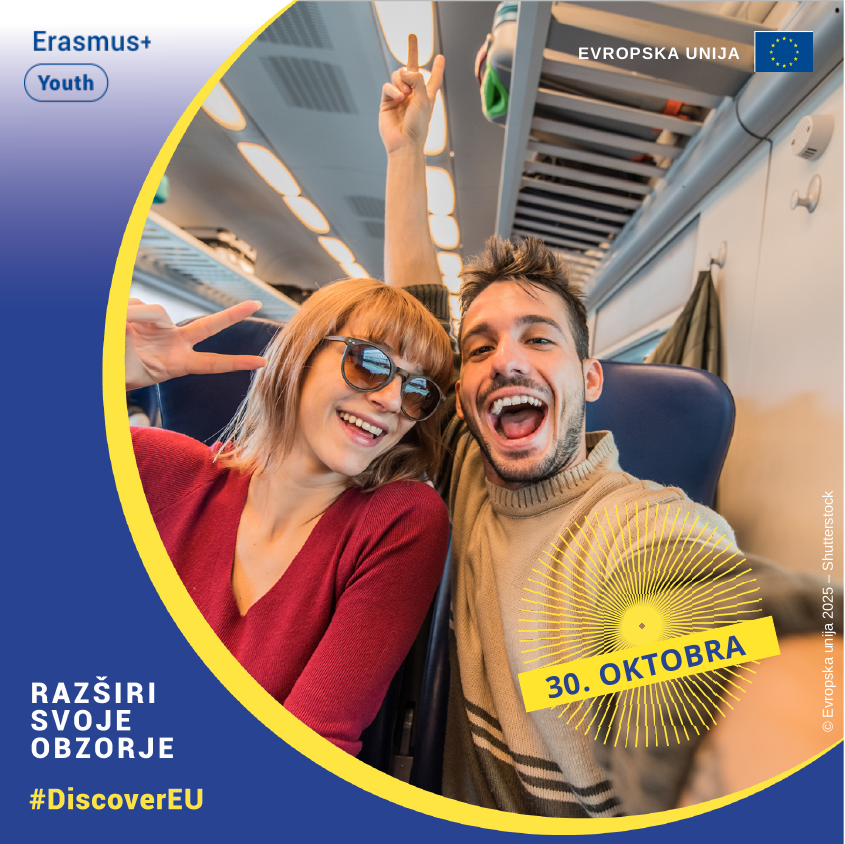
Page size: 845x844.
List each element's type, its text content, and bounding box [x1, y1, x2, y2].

picture [0, 0, 844, 844]
list 30. oktobra [517, 615, 781, 713]
